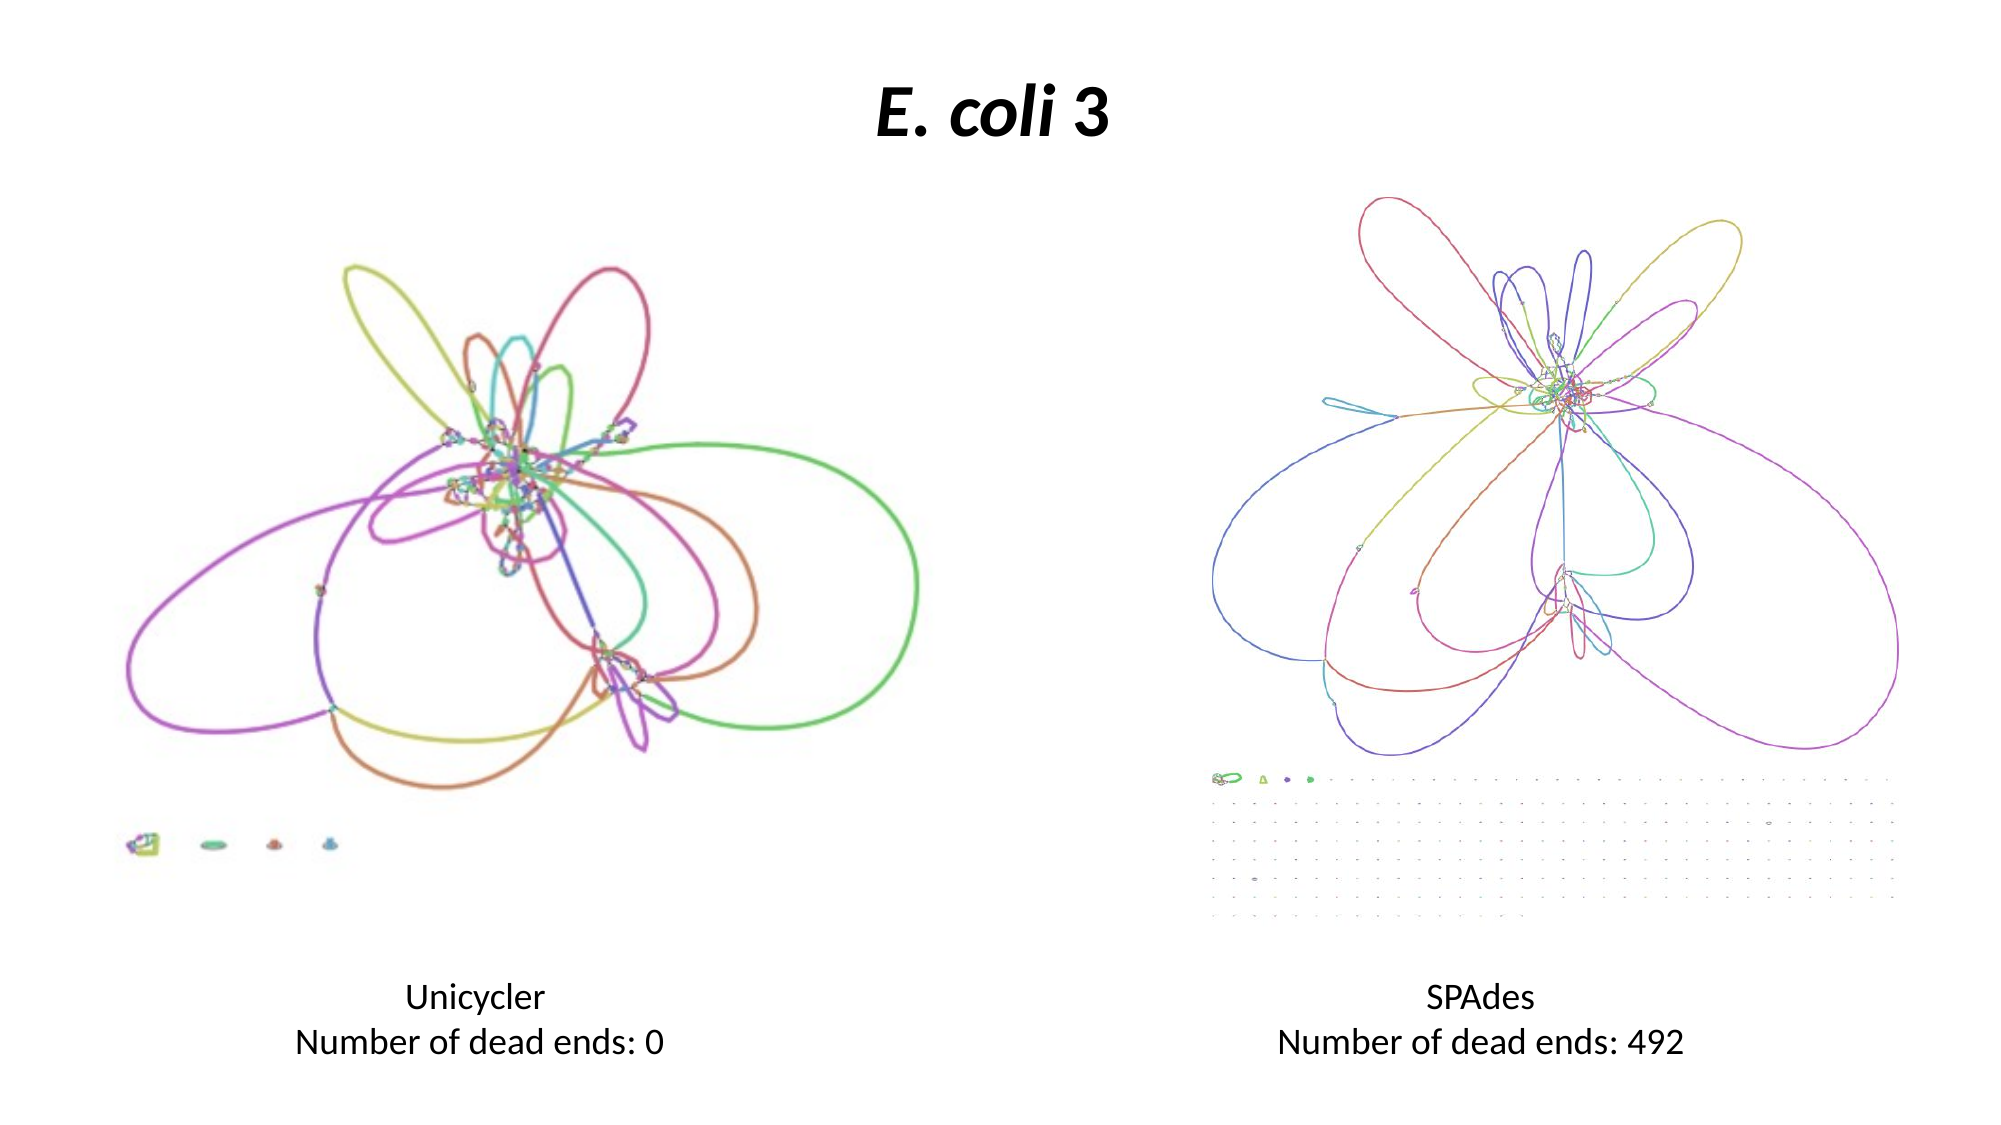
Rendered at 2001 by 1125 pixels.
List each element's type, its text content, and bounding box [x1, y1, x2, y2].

text_box E. coli 3 [860, 54, 1126, 159]
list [1175, 160, 1935, 953]
text_box Unicycler Number of dead ends: 0 [280, 971, 680, 1070]
picture [85, 153, 963, 971]
text_box SPAdes Number of dead ends: 492 [1262, 964, 1700, 1070]
